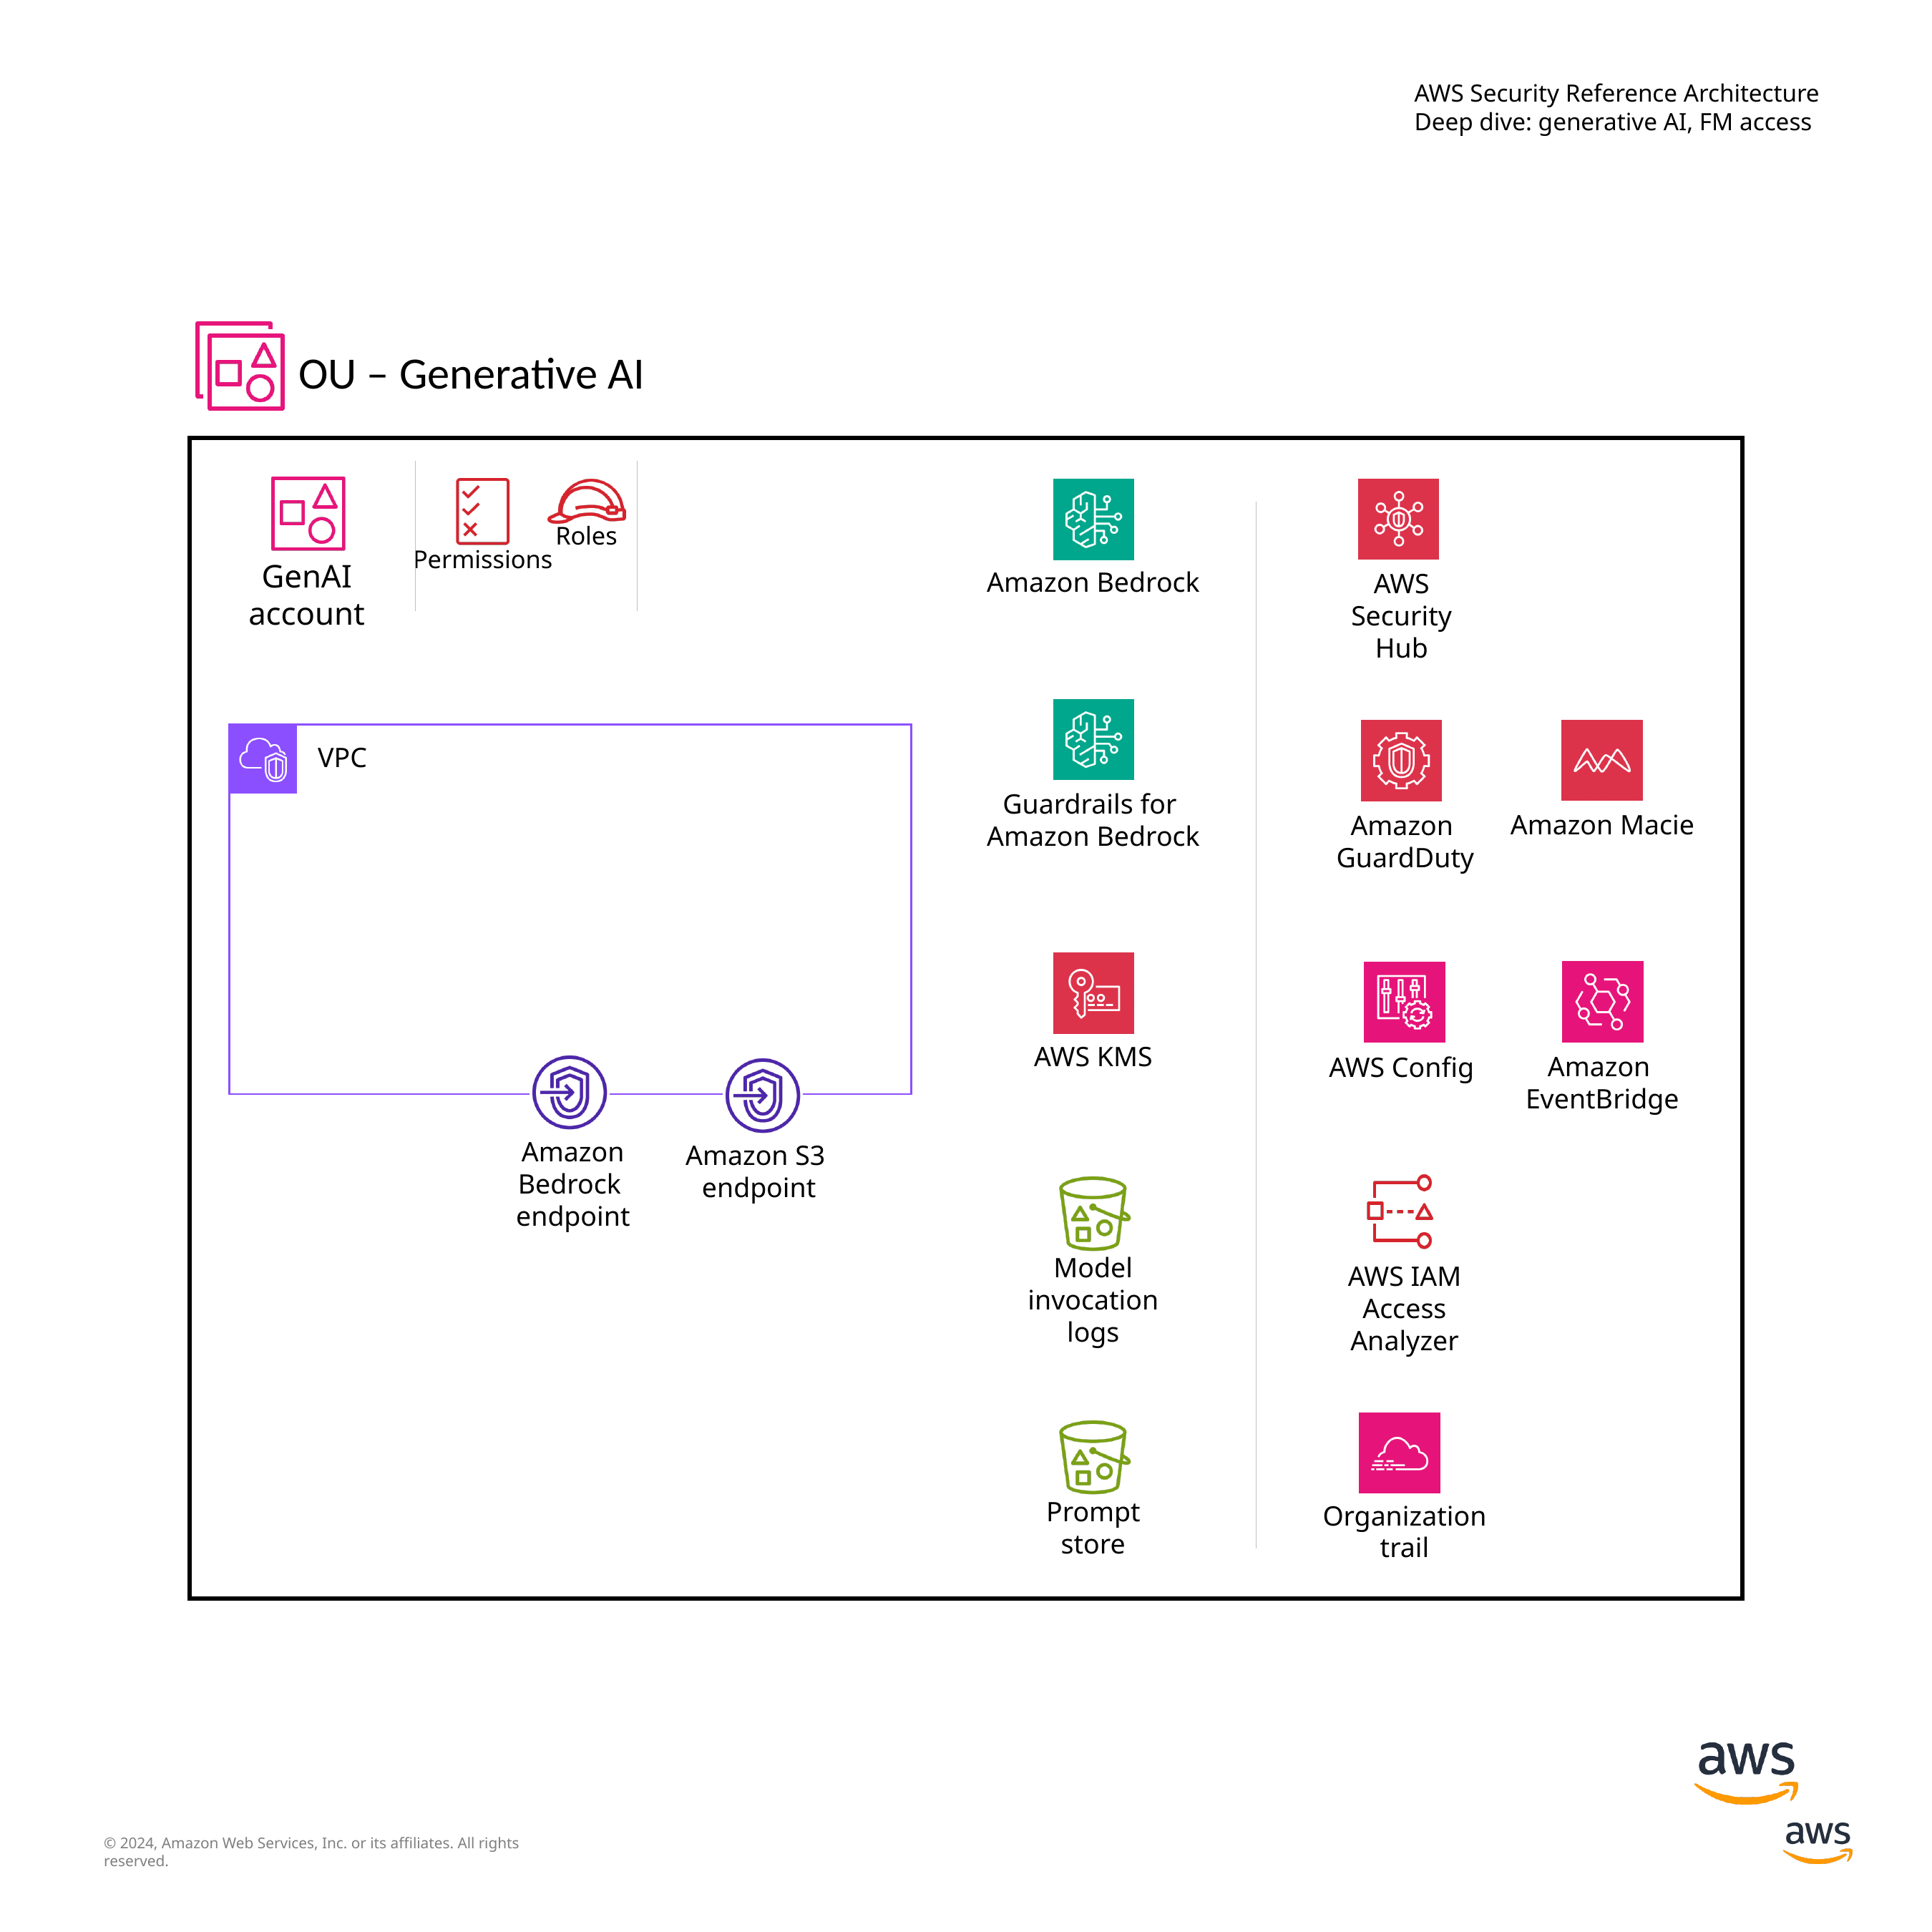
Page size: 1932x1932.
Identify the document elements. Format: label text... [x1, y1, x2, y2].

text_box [186, 473, 427, 638]
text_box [1465, 961, 1740, 1121]
text_box VPC [228, 724, 912, 1095]
text_box AWS Security Reference Architecture Deep dive: generative AI, FM access [1403, 72, 1831, 141]
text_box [1272, 720, 1538, 879]
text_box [530, 460, 643, 556]
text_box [989, 952, 1197, 1078]
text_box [1475, 720, 1730, 847]
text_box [427, 476, 583, 580]
picture [1694, 1742, 1798, 1805]
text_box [892, 479, 1294, 604]
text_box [1310, 479, 1493, 638]
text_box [1299, 1171, 1511, 1330]
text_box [1303, 1413, 1506, 1570]
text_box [994, 1417, 1193, 1566]
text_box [1306, 962, 1465, 1088]
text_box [994, 1173, 1193, 1322]
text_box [668, 1055, 850, 1209]
text_box [189, 437, 1743, 1599]
picture [1783, 1823, 1853, 1864]
picture [191, 317, 288, 414]
text_box OU – Generative AI [288, 338, 704, 404]
picture [229, 726, 297, 794]
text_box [892, 698, 1294, 858]
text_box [468, 1052, 678, 1206]
